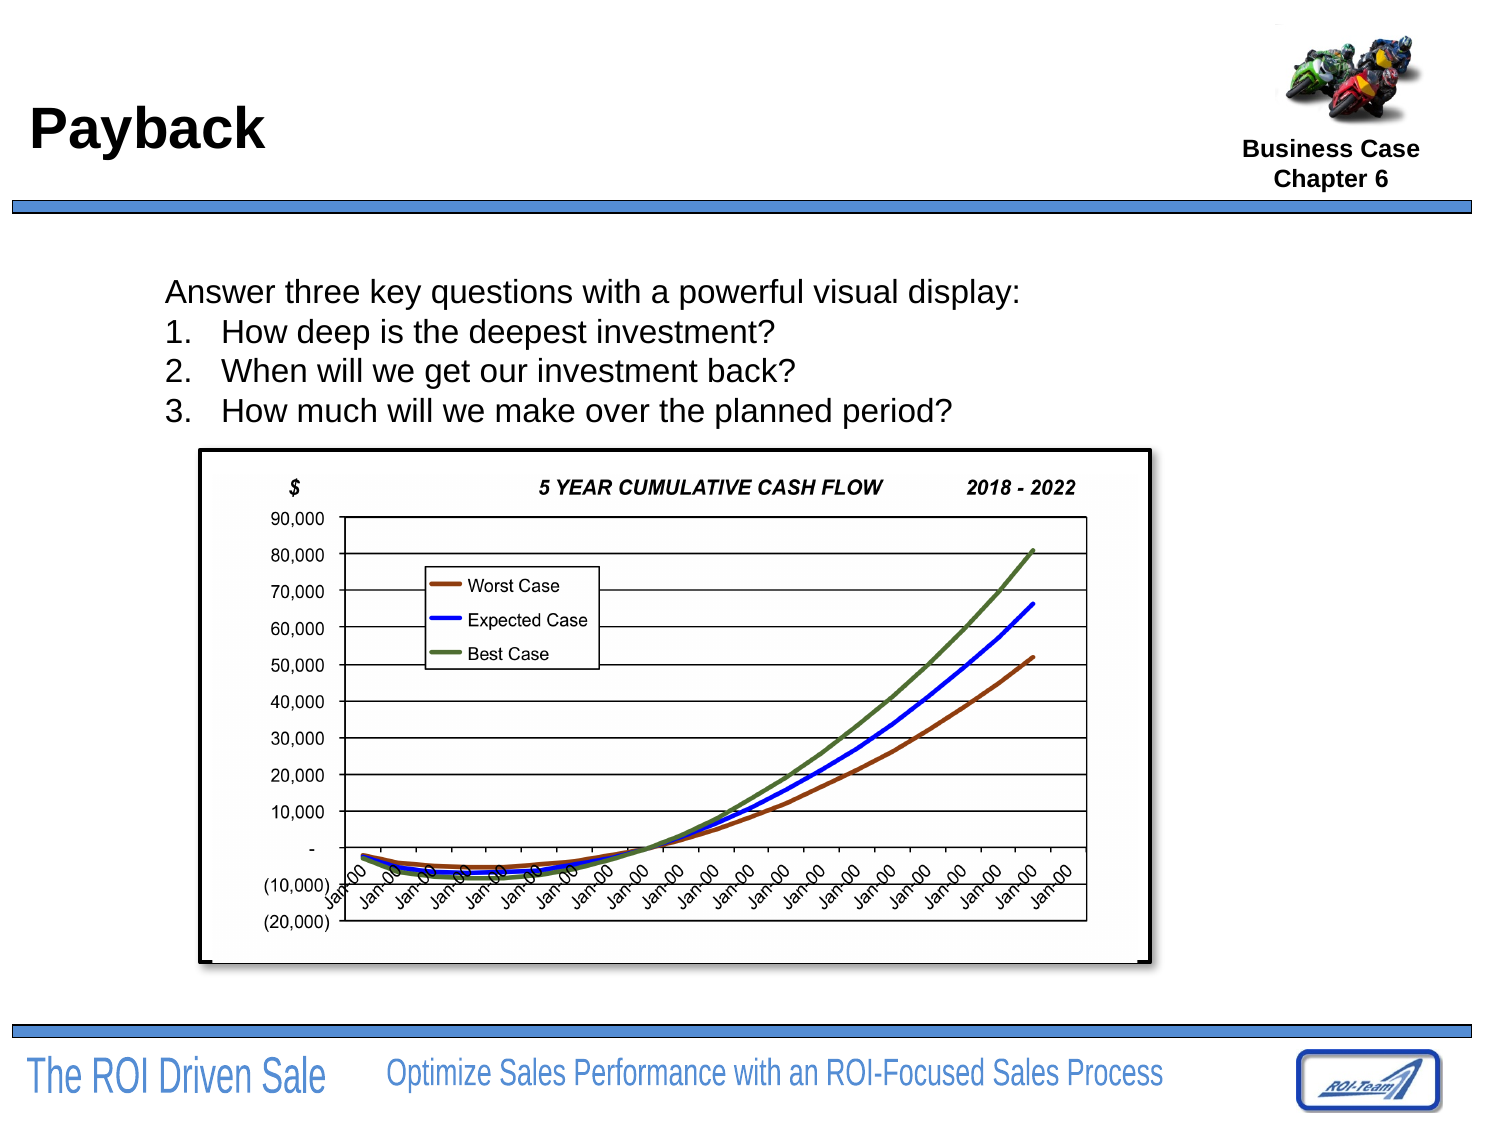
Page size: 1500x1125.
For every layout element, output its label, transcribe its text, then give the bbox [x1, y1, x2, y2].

picture [1275, 100, 1430, 124]
picture [1275, 24, 1430, 99]
text_box Business Case Chapter 6 [1200, 124, 1463, 200]
text_box [198, 448, 1152, 964]
text_box Answer three key questions with a powerful visual display: How deep is the deepest investment? When will we get our investment back? How much will we make over the planned period? [150, 262, 1332, 437]
picture [212, 474, 1138, 963]
picture [1296, 1049, 1443, 1113]
title Payback [14, 50, 1163, 200]
